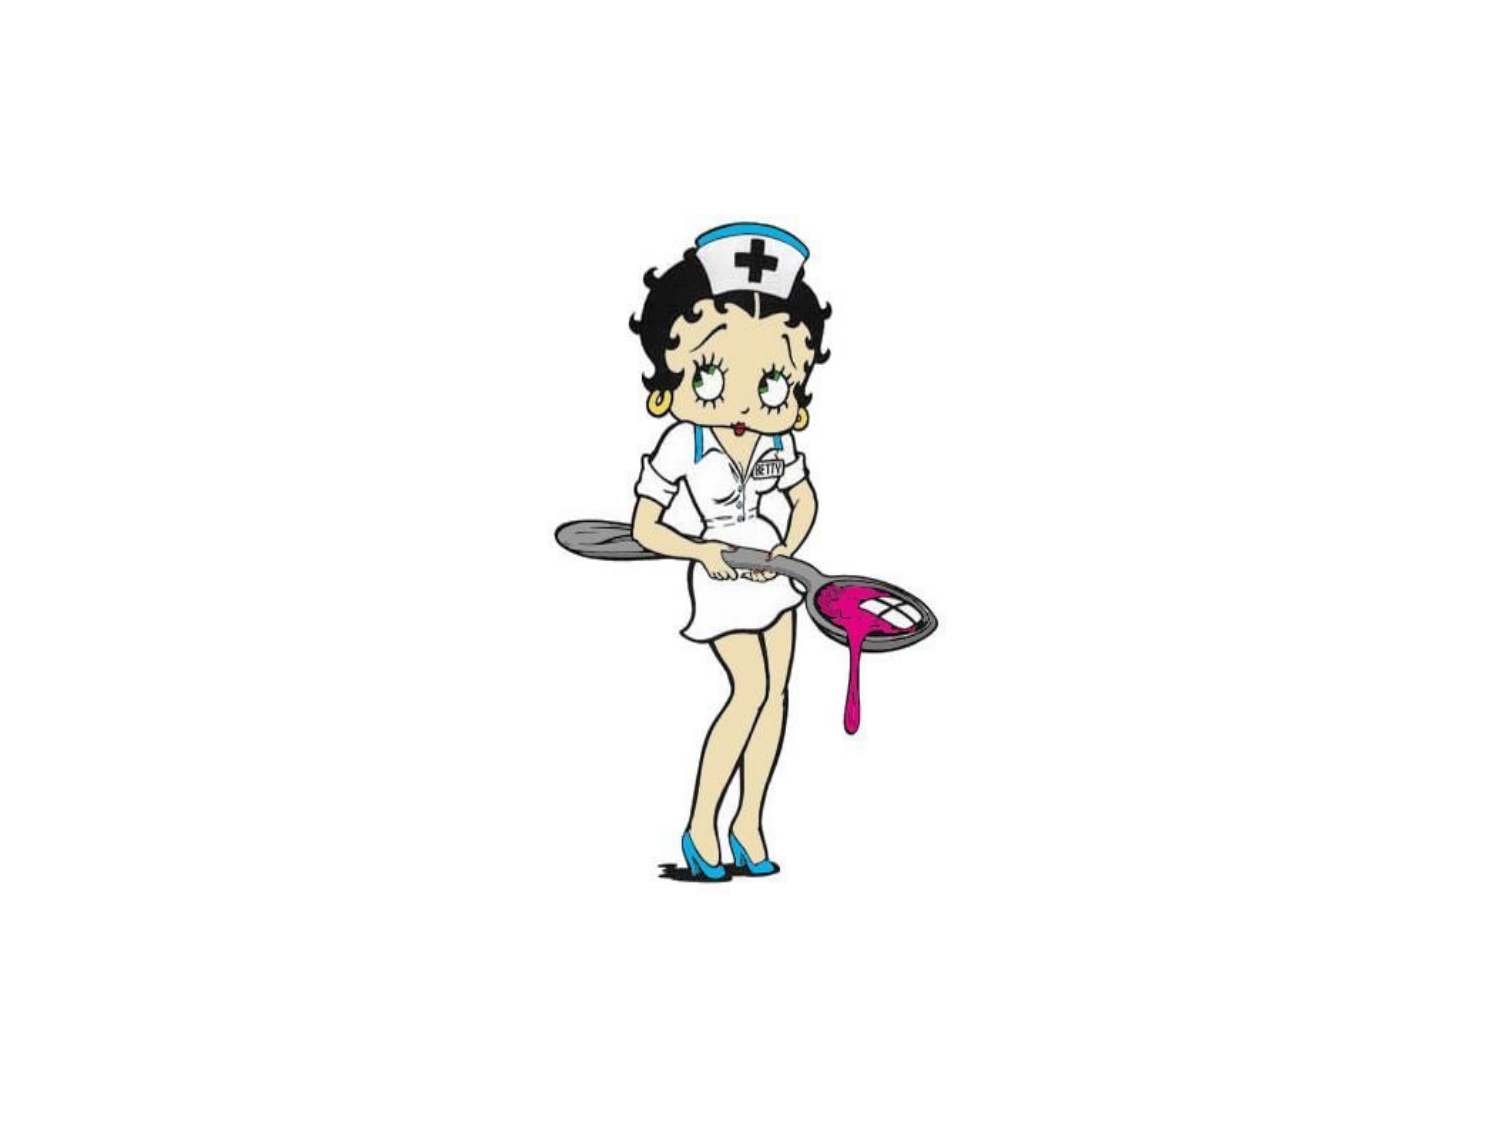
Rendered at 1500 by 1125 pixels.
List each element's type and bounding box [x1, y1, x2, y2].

picture [433, 214, 1078, 921]
